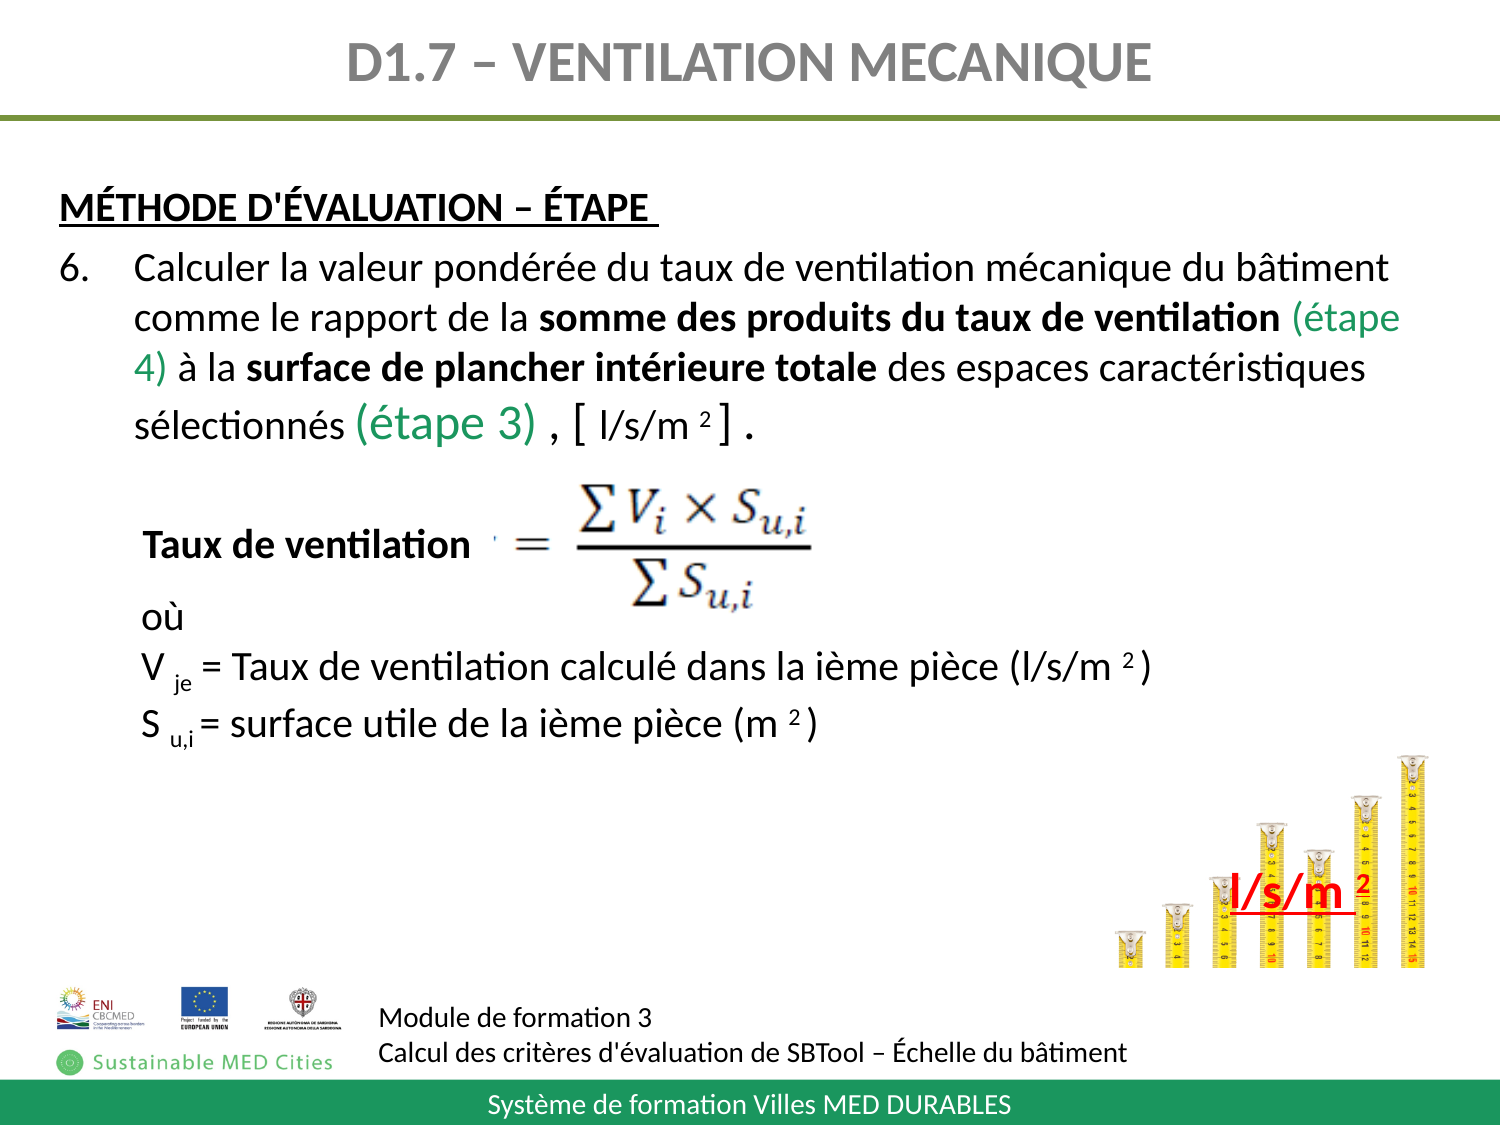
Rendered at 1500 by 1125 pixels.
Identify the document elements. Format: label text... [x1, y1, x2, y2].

picture [1103, 747, 1437, 968]
list MÉTHODE D'ÉVALUATION – ÉTAPE Calculer la valeur pondérée du taux de ventilation mécanique du bâtiment comme le rapport de la somme des produits du taux de ventilation (étape 4) à la surface de plancher intérieure totale des espaces caractéristiques sélectionnés (étape 3) , [ l/s/m 2 ] . [43, 172, 1425, 970]
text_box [0, 972, 1500, 1125]
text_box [125, 447, 901, 645]
text_box où V je = Taux de ventilation calculé dans la ième pièce (l/s/m 2 ) S u,i = surface utile de la ième pièce (m 2 ) [126, 581, 1343, 761]
text_box D1.7 – VENTILATION MECANIQUE [0, 0, 1500, 117]
